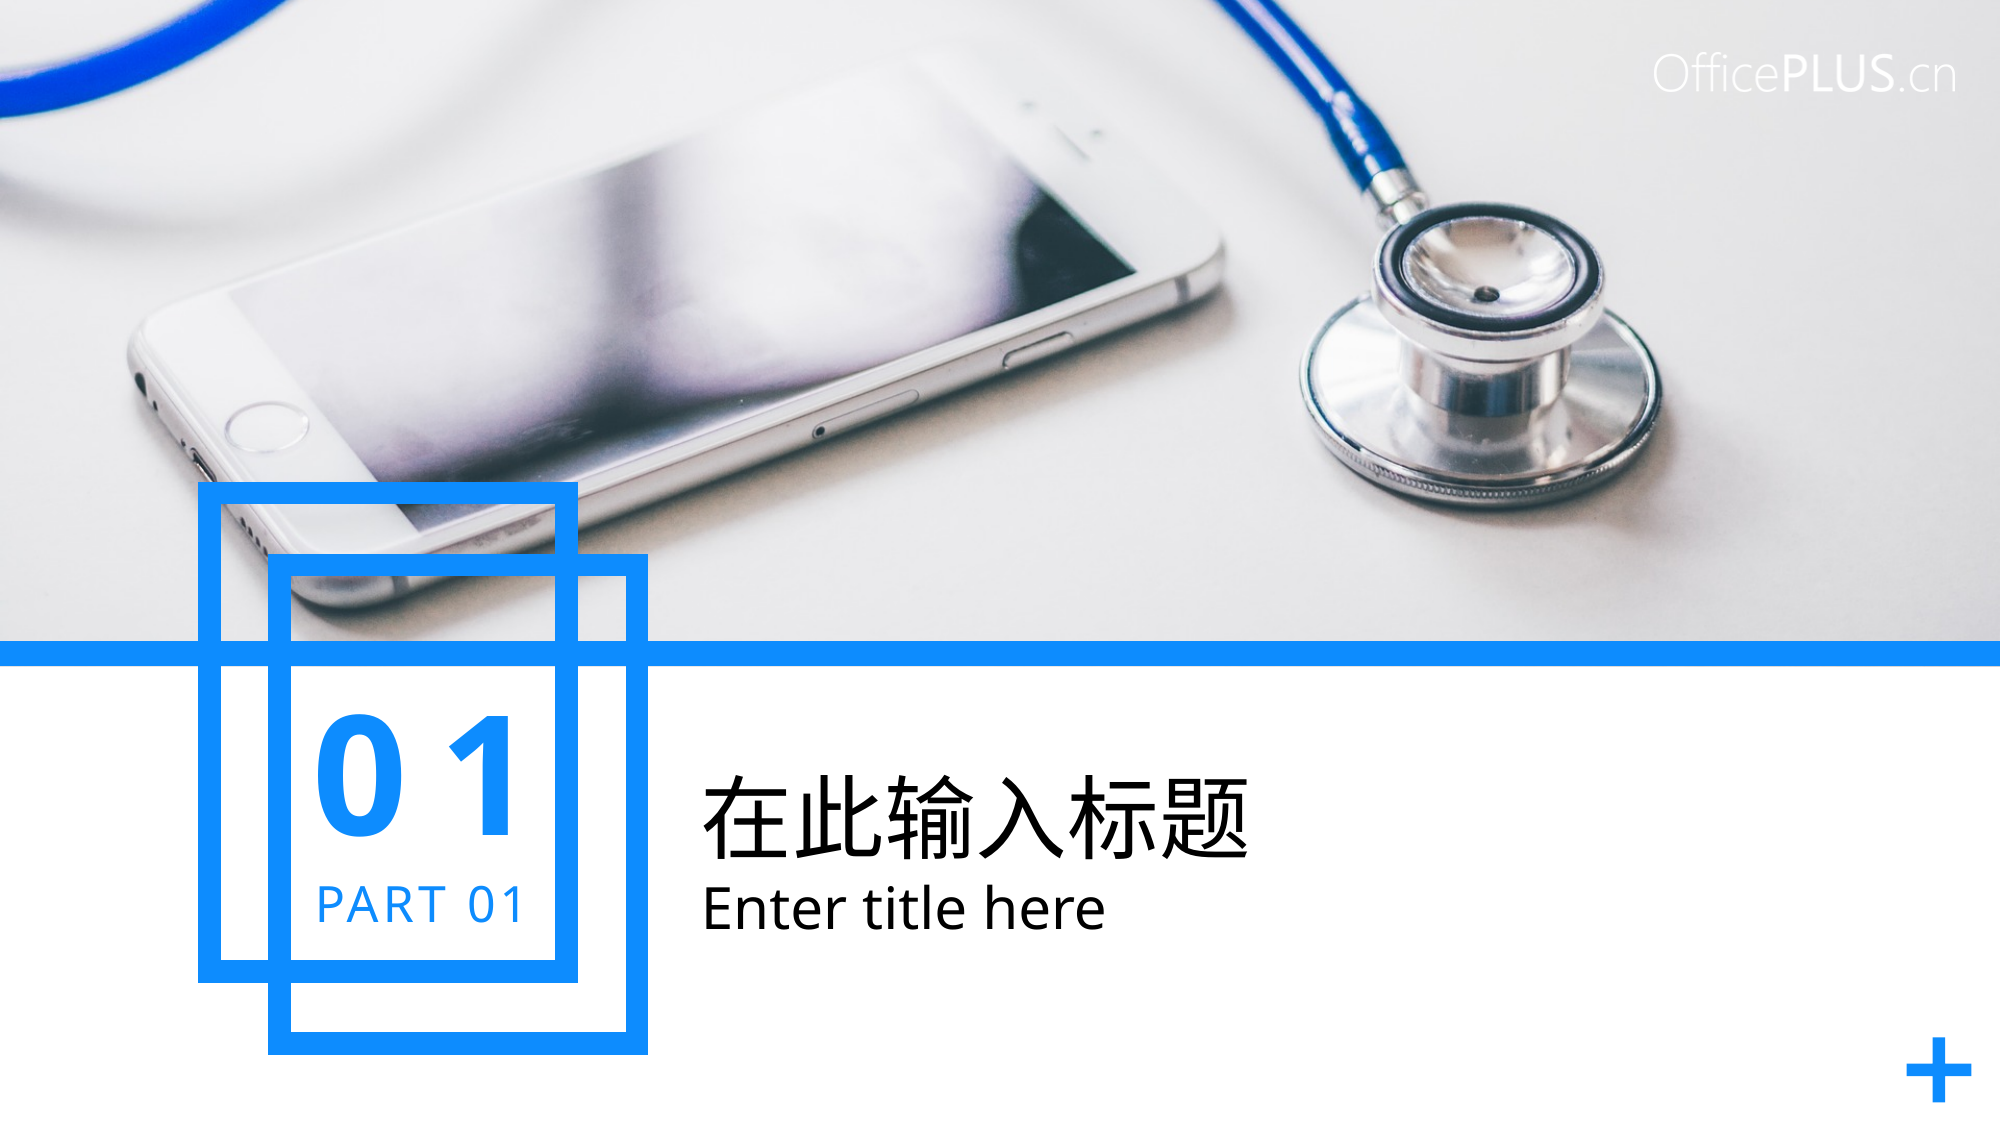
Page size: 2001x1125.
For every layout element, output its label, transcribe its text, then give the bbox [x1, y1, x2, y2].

text_box 在此输入标题 Enter title here [686, 753, 1314, 949]
picture [291, 576, 555, 641]
picture [221, 504, 555, 641]
text_box 01 [297, 661, 650, 877]
picture [0, 0, 2000, 641]
picture [578, 576, 626, 641]
text_box PART 01 [300, 864, 550, 940]
